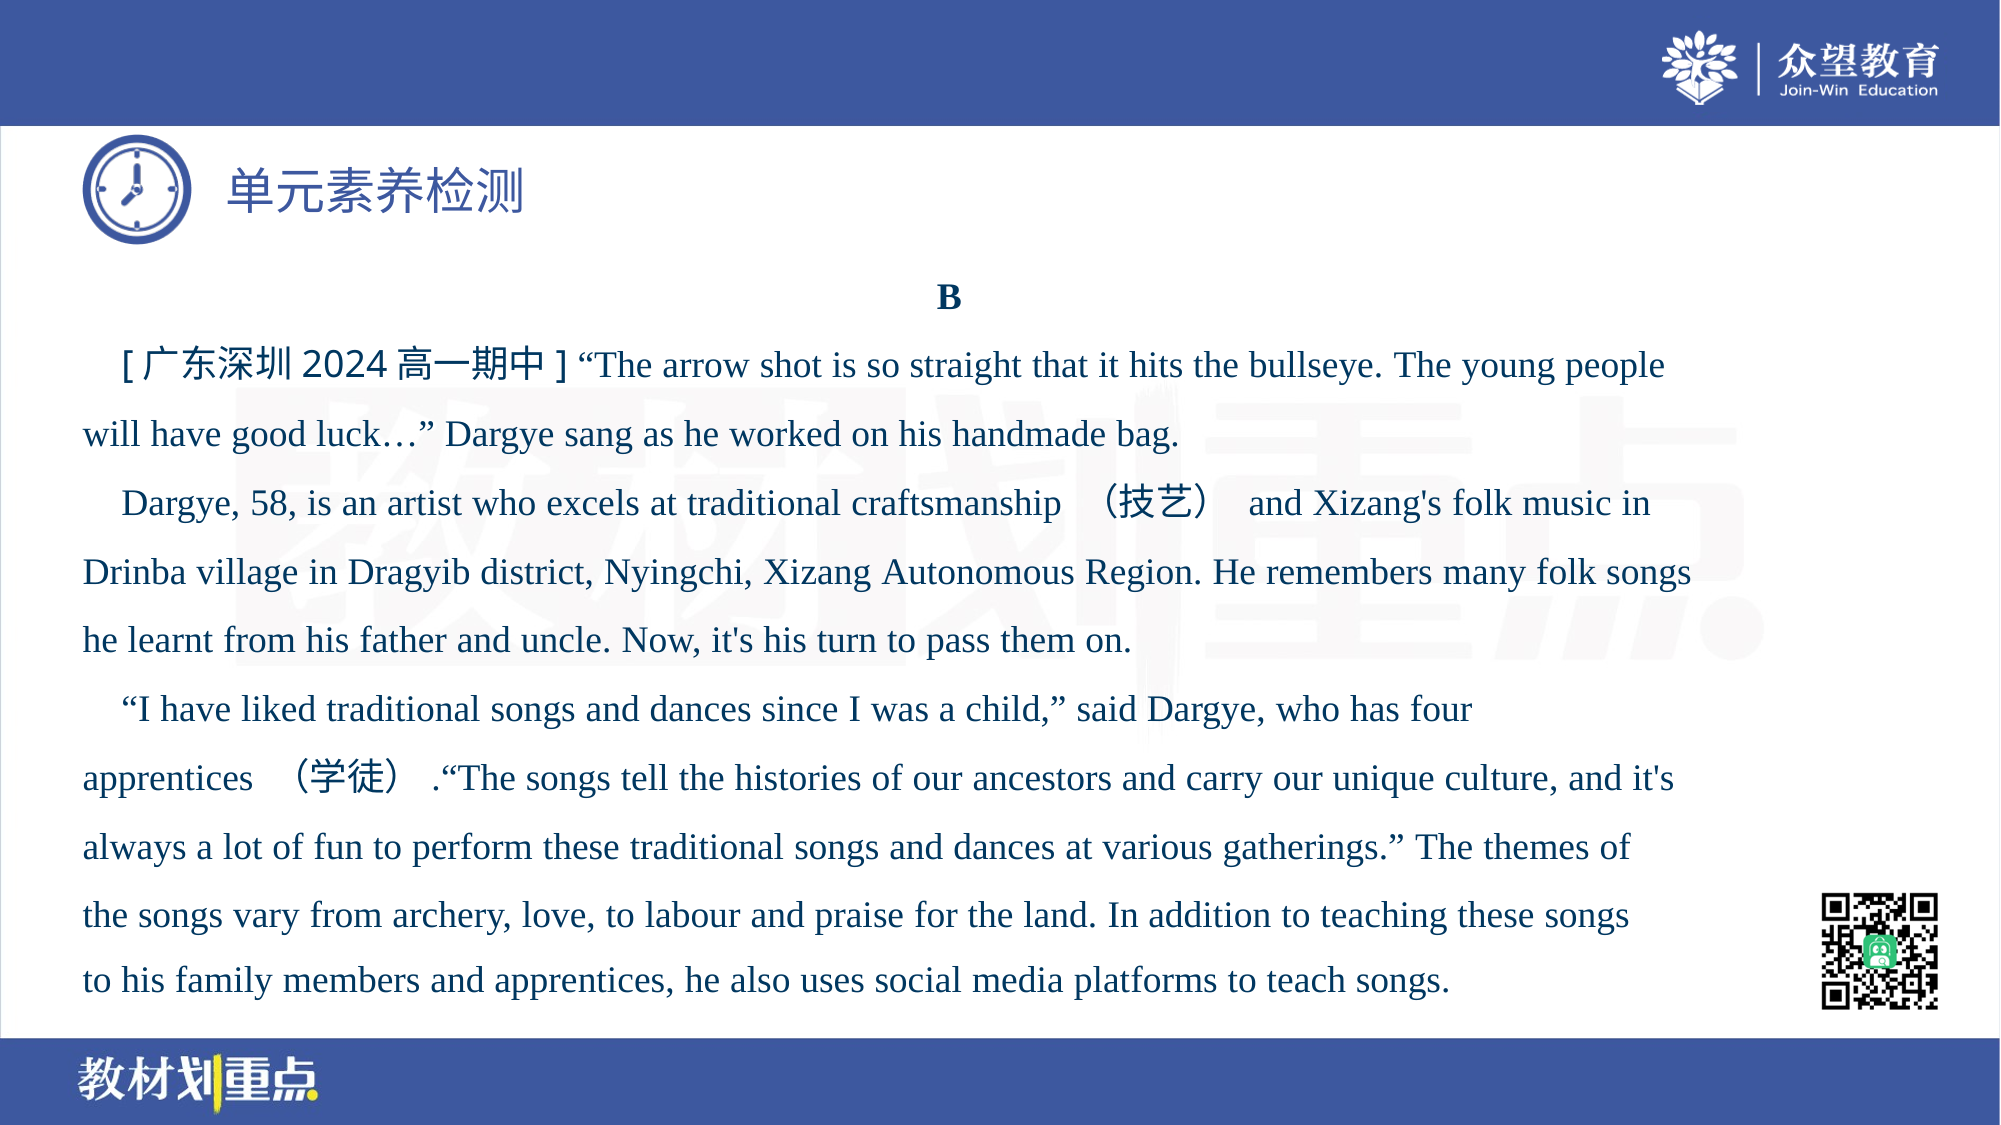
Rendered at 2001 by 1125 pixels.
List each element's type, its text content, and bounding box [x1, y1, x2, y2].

text_box B [广东深圳2024高一期中] “The arrow shot is so straight that it hits the bullseye. The young people will have good luck…” Dargye sang as he worked on his handmade bag. Dargye, 58, is an artist who excels at traditional craftsmanship （技艺） and Xizang's folk music in Drinba village in Dragyib district, Nyingchi, Xizang Autonomous Region. He remembers many folk songs he learnt from his father and uncle. Now, it's his turn to pass them on. “I have liked traditional songs and dances since I was a child,” said Dargye, who has four apprentices （学徒）.“The songs tell the histories of our ancestors and carry our unique culture, and it's always a lot of fun to perform these traditional songs and dances at various gatherings.” The themes of the songs vary from archery, love, to labour and praise for the land. In addition to teaching these songs to his family members and apprentices, he also uses social media platforms to teach songs. [82, 248, 1817, 994]
picture [0, 0, 2000, 1125]
